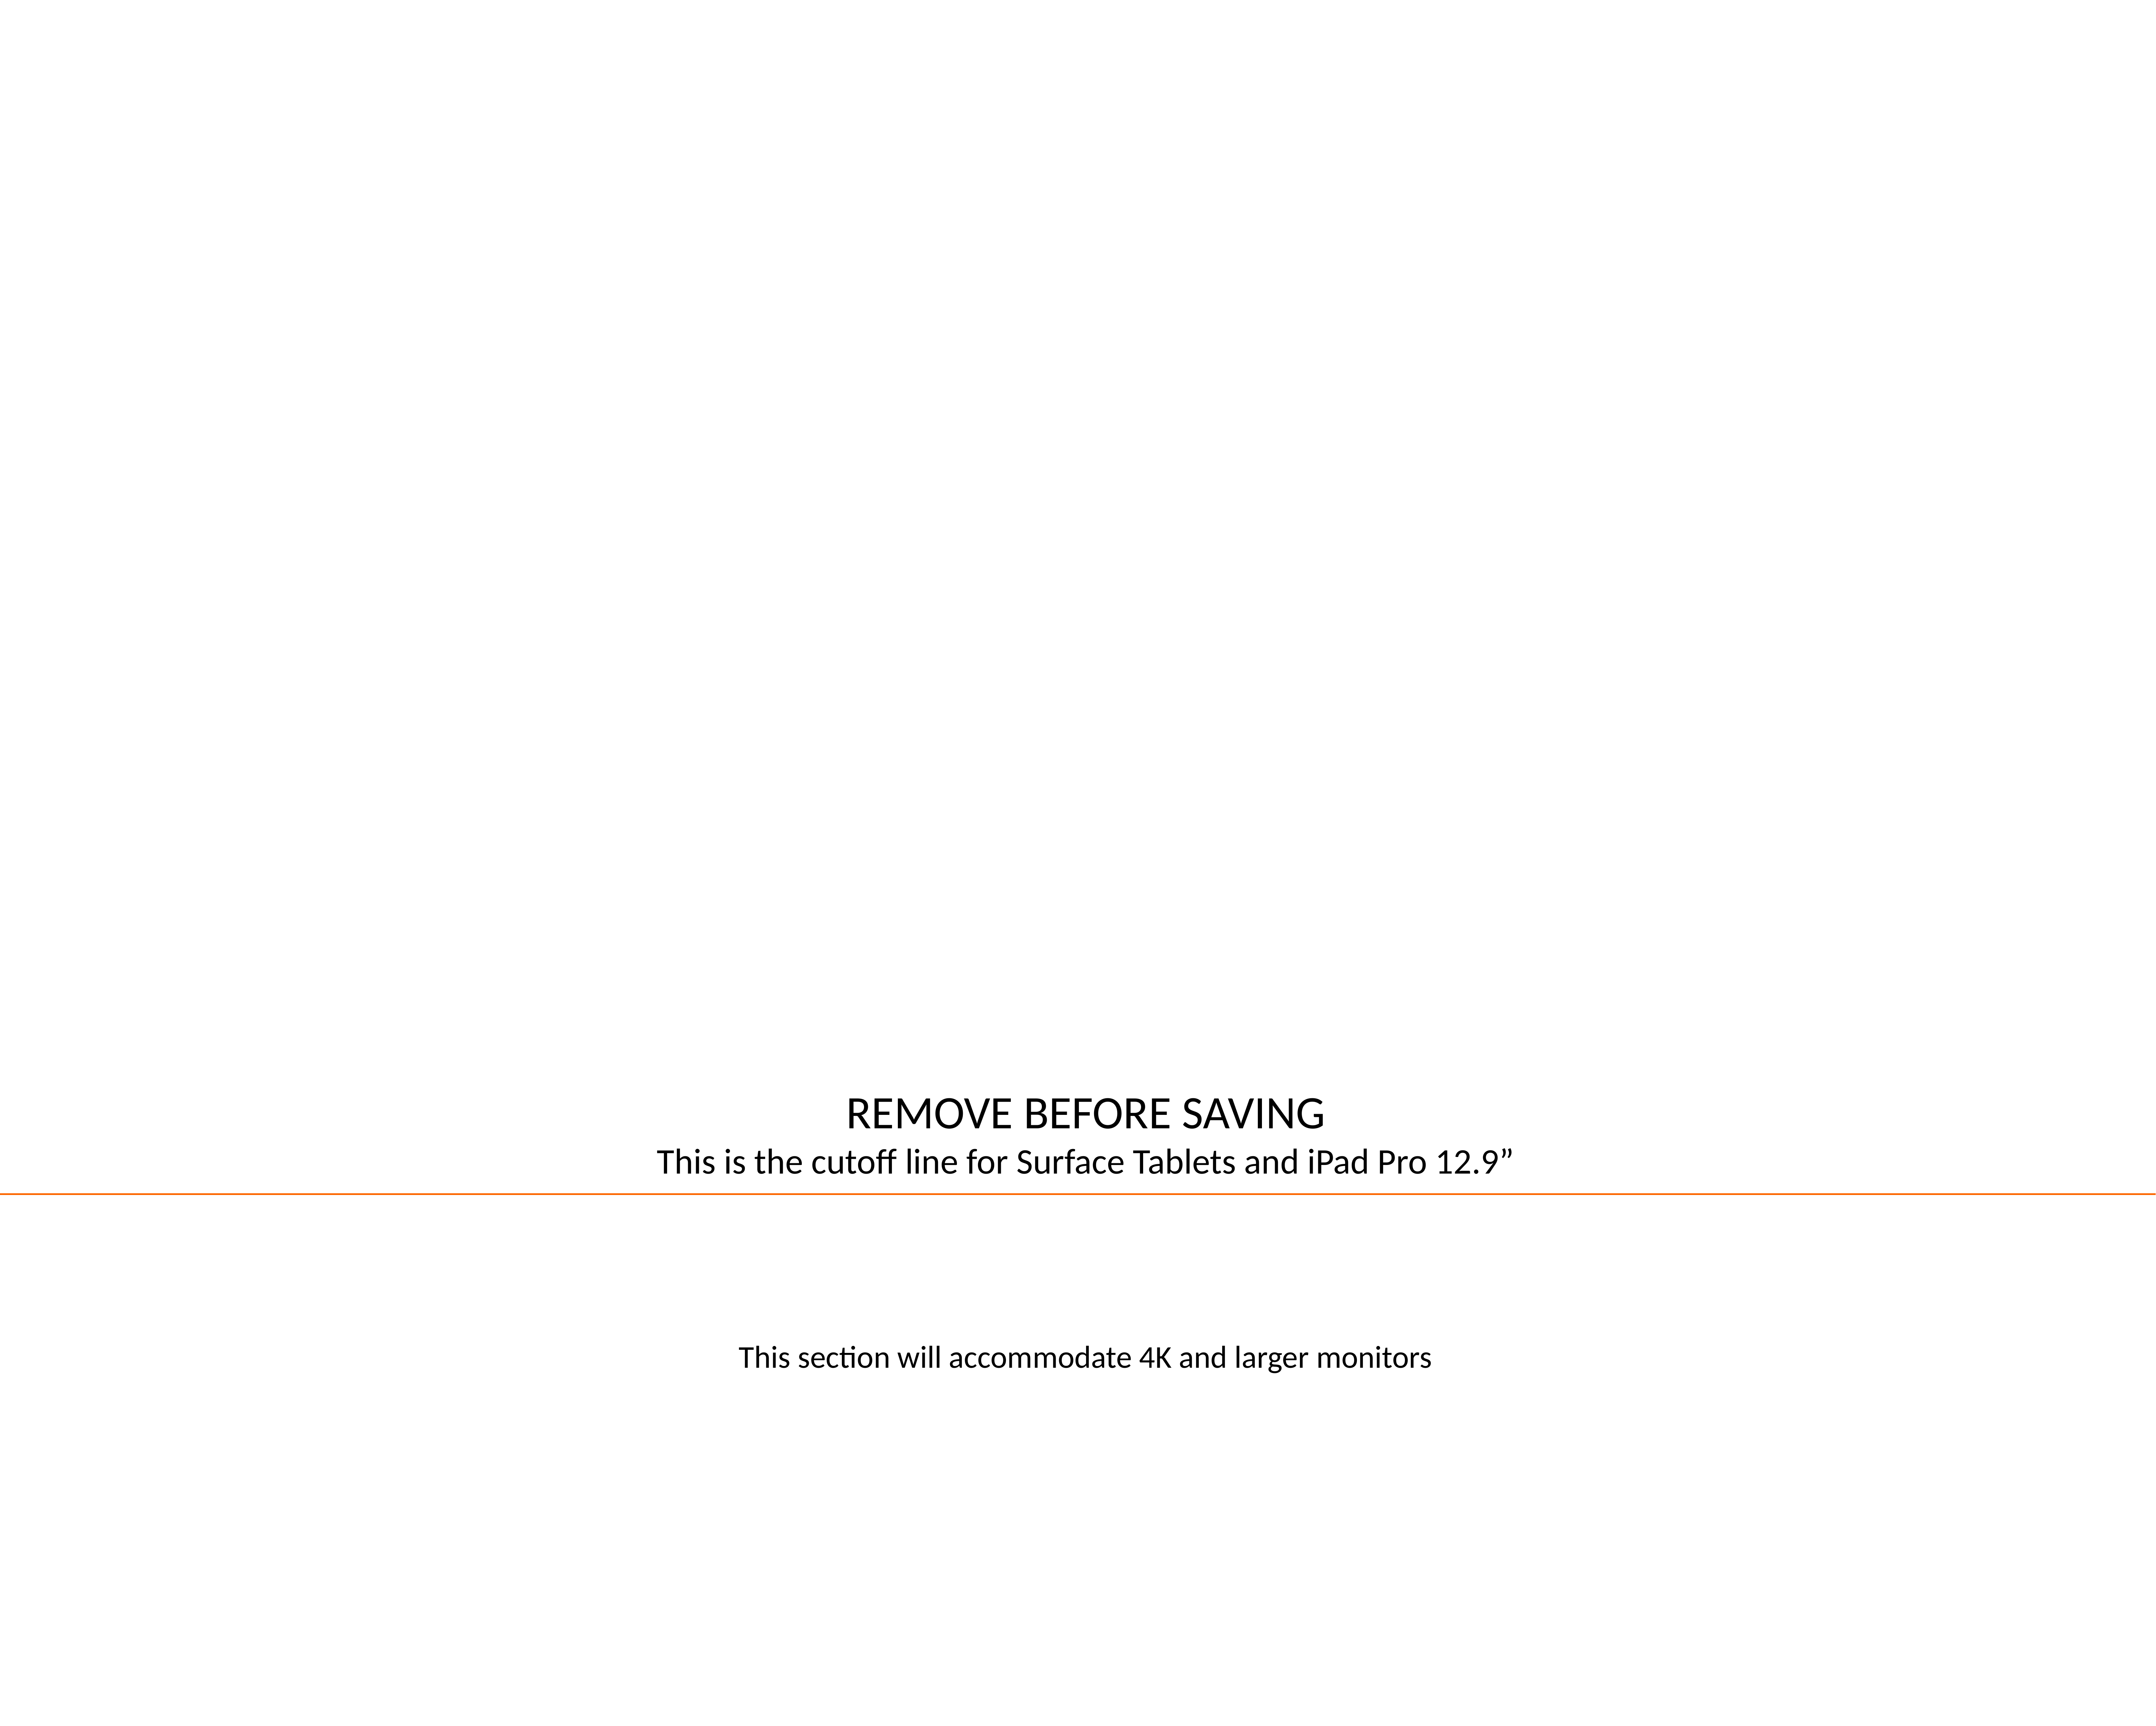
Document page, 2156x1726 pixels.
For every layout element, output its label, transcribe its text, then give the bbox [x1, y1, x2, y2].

text_box This section will accommodate 4K and larger monitors [604, 1334, 1568, 1377]
text_box REMOVE BEFORE SAVING This is the cutoff line for Surface Tablets and iPad Pro 12.9” [604, 1079, 1568, 1184]
